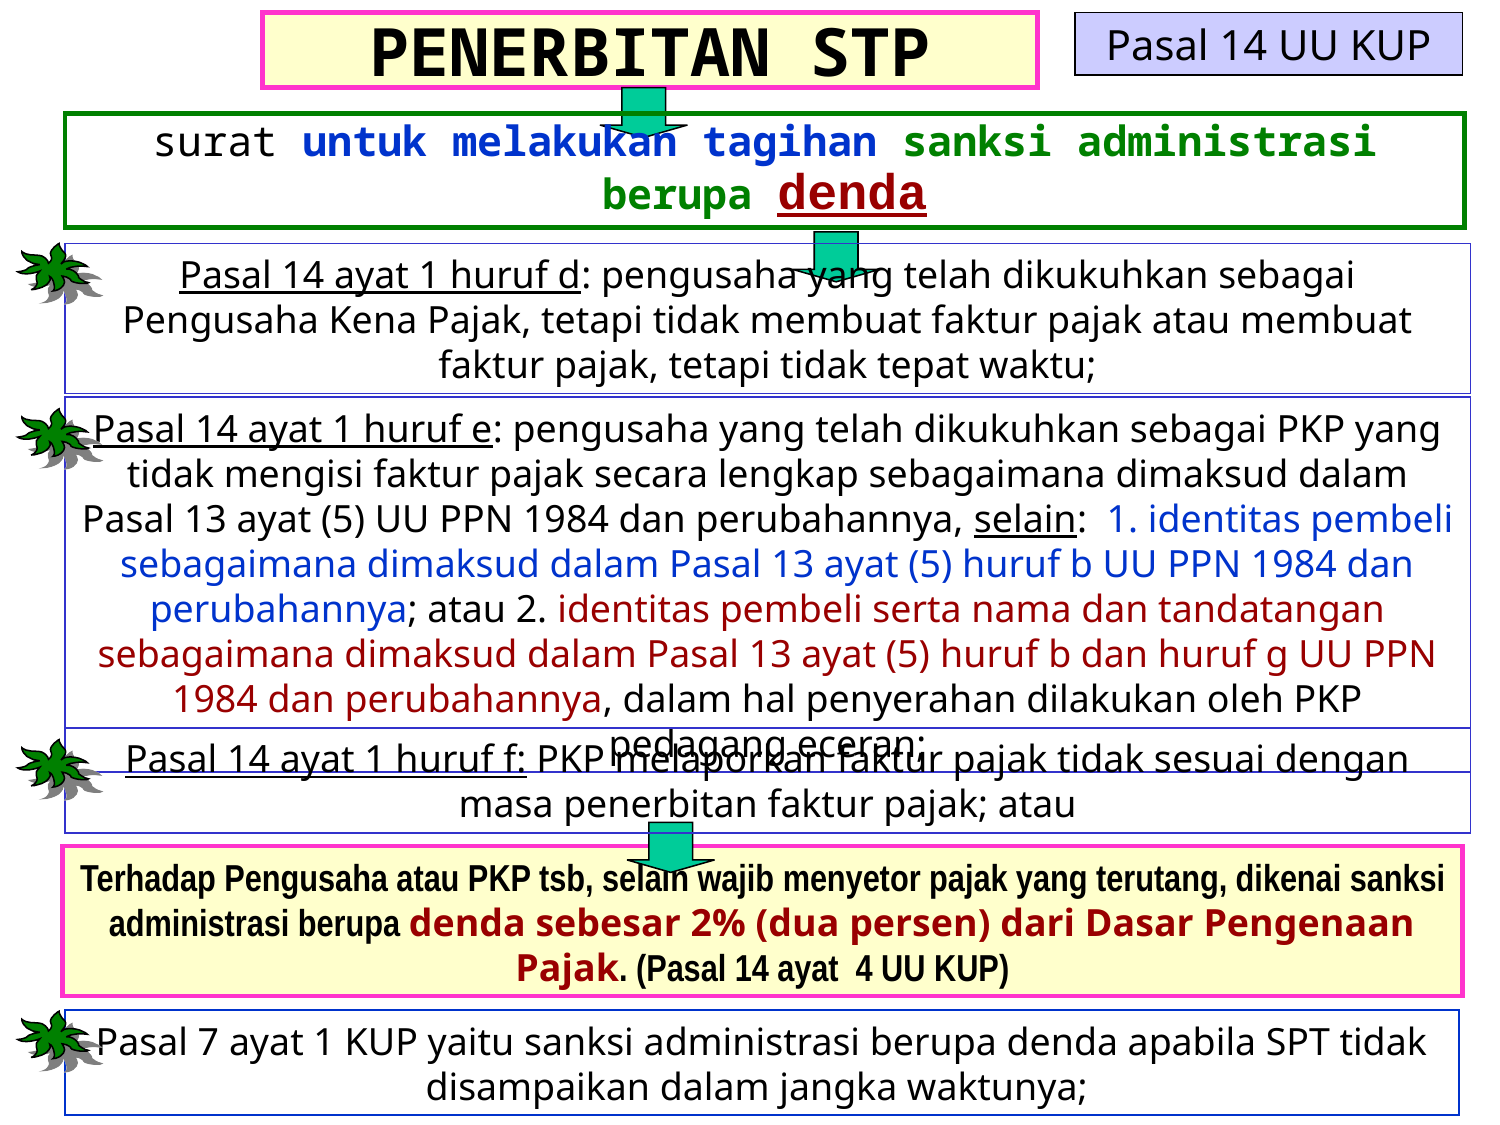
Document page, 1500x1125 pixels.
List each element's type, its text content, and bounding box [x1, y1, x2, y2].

text_box Pasal 14 UU KUP [1074, 12, 1463, 75]
text_box [17, 243, 89, 291]
text_box surat untuk melakukan tagihan sanksi administrasi berupa denda [64, 113, 1465, 228]
text_box [17, 408, 89, 457]
text_box [627, 833, 715, 873]
title PENERBITAN STP [262, 12, 1038, 88]
text_box Pasal 14 ayat 1 huruf d: pengusaha yang telah dikukuhkan sebagai Pengusaha Kena Pajak, tetapi tidak membuat faktur pajak atau membuat faktur pajak, tetapi tidak tepat waktu; [64, 243, 1471, 394]
text_box Pasal 14 ayat 1 huruf e: pengusaha yang telah dikukuhkan sebagai PKP yang tidak mengisi faktur pajak secara lengkap sebagaimana dimaksud dalam Pasal 13 ayat (5) UU PPN 1984 dan perubahannya, selain: 1. identitas pembeli sebagaimana dimaksud dalam Pasal 13 ayat (5) huruf b UU PPN 1984 dan perubahannya; atau 2. identitas pembeli serta nama dan tandatangan sebagaimana dimaksud dalam Pasal 13 ayat (5) huruf b dan huruf g UU PPN 1984 dan perubahannya, dalam hal penyerahan dilakukan oleh PKP pedagang eceran; [64, 397, 1471, 727]
text_box Terhadap Pengusaha atau PKP tsb, selain wajib menyetor pajak yang terutang, dikenai sanksi administrasi berupa denda sebesar 2% (dua persen) dari Dasar Pengenaan Pajak. (Pasal 14 ayat 4 UU KUP) [62, 846, 1463, 996]
text_box [17, 1011, 89, 1059]
text_box Pasal 7 ayat 1 KUP yaitu sanksi administrasi berupa denda apabila SPT tidak disampaikan dalam jangka waktunya; [64, 1010, 1459, 1116]
text_box [621, 87, 666, 113]
text_box Pasal 14 ayat 1 huruf f: PKP melaporkan faktur pajak tidak sesuai dengan masa penerbitan faktur pajak; atau [64, 727, 1471, 833]
text_box [17, 739, 89, 788]
text_box [814, 231, 859, 243]
